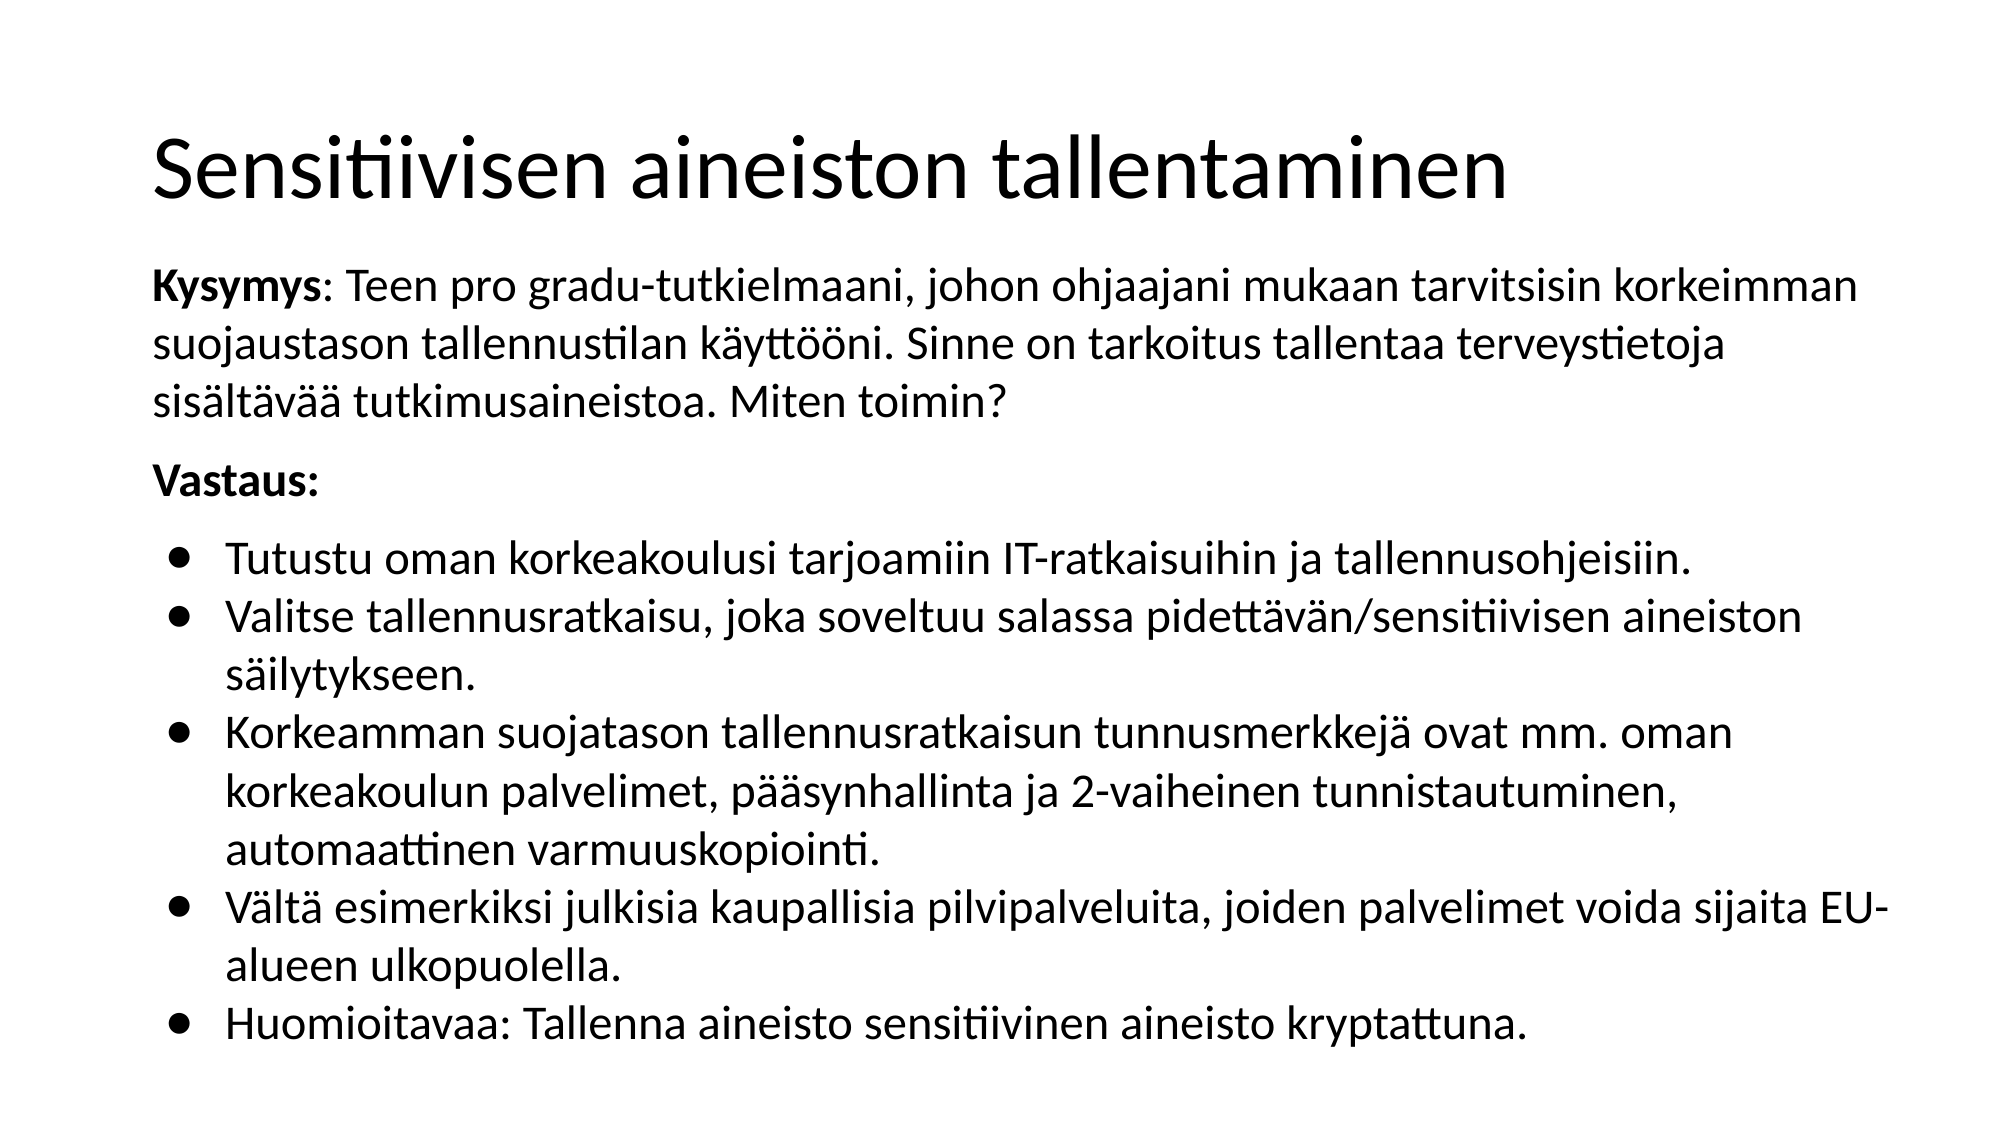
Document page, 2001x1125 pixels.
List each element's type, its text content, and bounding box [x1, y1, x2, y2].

list Kysymys: Teen pro gradu-tutkielmaani, johon ohjaajani mukaan tarvitsisin korkeimman suojaustason tallennustilan käyttööni. Sinne on tarkoitus tallentaa terveystietoja sisältävää tutkimusaineistoa. Miten toimin? Vastaus: Tutustu oman korkeakoulusi tarjoamiin IT-ratkaisuihin ja tallennusohjeisiin. Valitse tallennusratkaisu, joka soveltuu salassa pidettävän/sensitiivisen aineiston säilytykseen. Korkeamman suojatason tallennusratkaisun tunnusmerkkejä ovat mm. oman korkeakoulun palvelimet, pääsynhallinta ja 2-vaiheinen tunnistautuminen, automaattinen varmuuskopiointi. Vältä esimerkiksi julkisia kaupallisia pilvipalveluita, joiden palvelimet voida sijaita EU-alueen ulkopuolella. Huomioitavaa: Tallenna aineisto sensitiivinen aineisto kryptattuna. [137, 245, 1933, 1066]
title Sensitiivisen aineiston tallentaminen [137, 59, 1863, 245]
